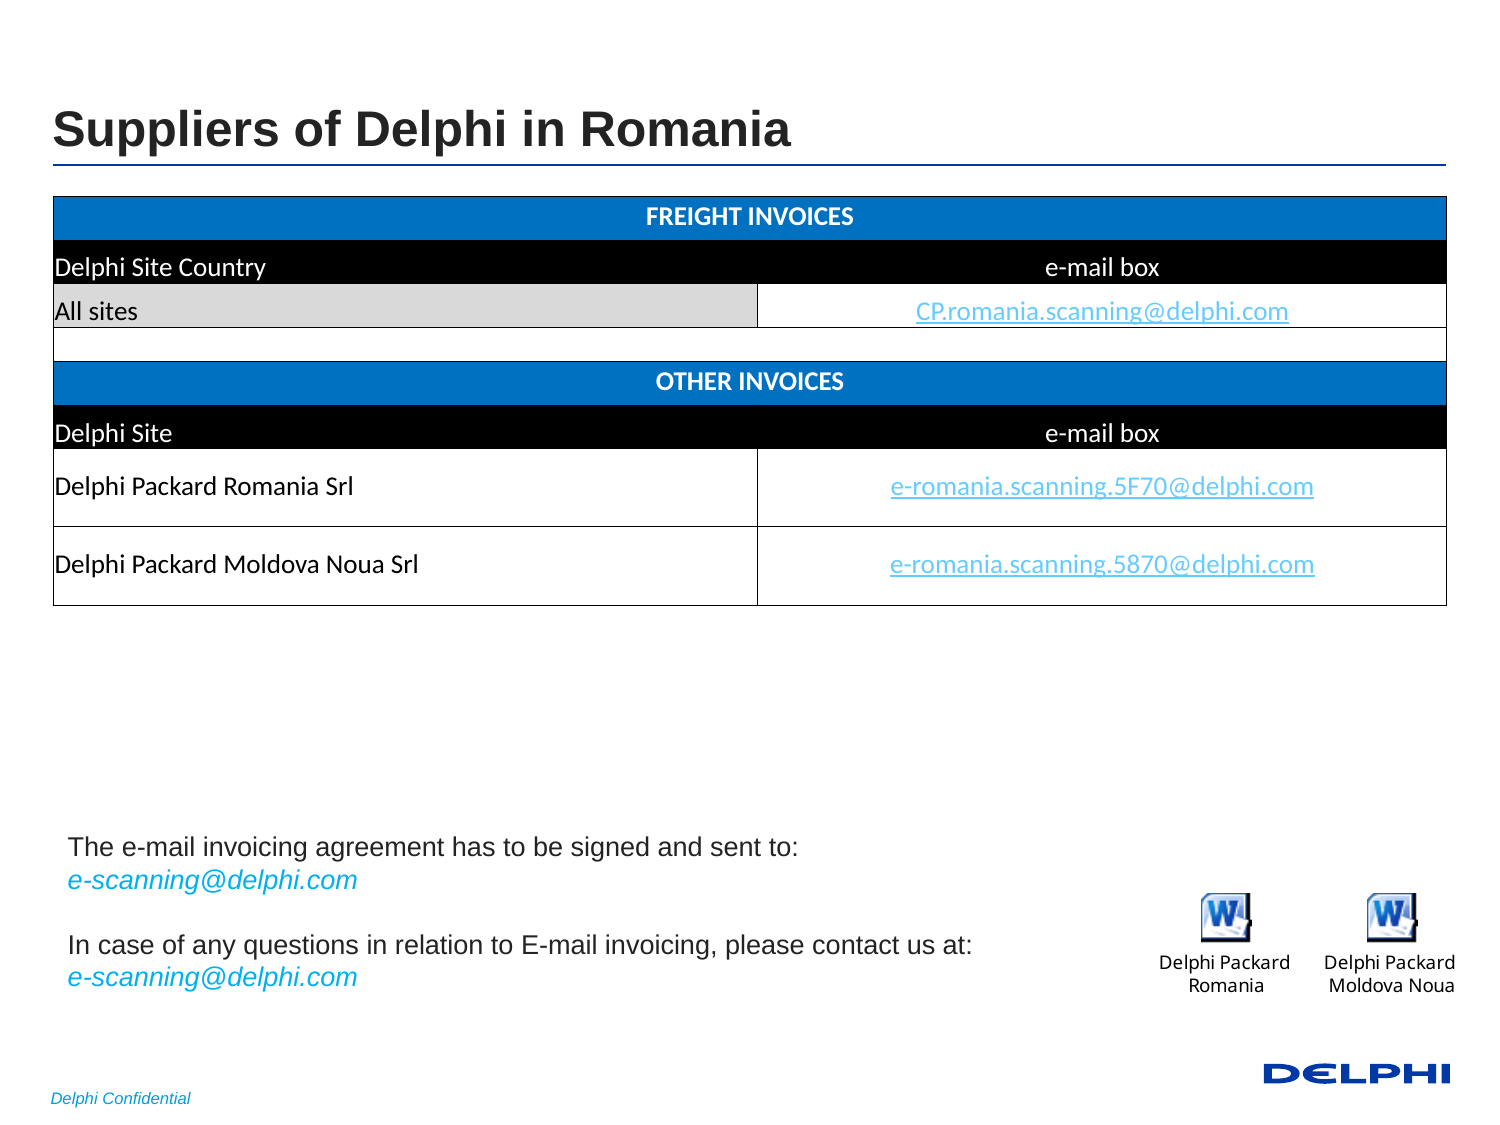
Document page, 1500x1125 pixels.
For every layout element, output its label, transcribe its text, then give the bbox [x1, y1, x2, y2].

table_cell e-mail box [758, 406, 1446, 448]
table_cell [54, 328, 1446, 361]
table_cell e-romania.scanning.5870@delphi.com [758, 527, 1446, 605]
table_cell Delphi Packard Moldova Noua Srl [54, 527, 757, 605]
table_cell All sites [54, 284, 757, 327]
table_cell Delphi Site Country [54, 241, 757, 283]
text_box The e-mail invoicing agreement has to be signed and sent to: e-scanning@delphi.com In case of any questions in relation to E-mail invoicing, please contact us at: e-scanning@delphi.com [53, 822, 1211, 1032]
title Suppliers of Delphi in Romania [37, 0, 1478, 164]
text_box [1316, 893, 1468, 1021]
table_cell Delphi Packard Romania Srl [54, 449, 757, 526]
table_cell OTHER INVOICES [54, 362, 1446, 405]
table_header FREIGHT INVOICES [54, 197, 1446, 240]
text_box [1151, 893, 1302, 1021]
table_cell CP.romania.scanning@delphi.com [758, 284, 1446, 327]
table_cell Delphi Site [54, 406, 757, 448]
table_cell e-mail box [758, 241, 1446, 283]
table_cell e-romania.scanning.5F70@delphi.com [758, 449, 1446, 526]
